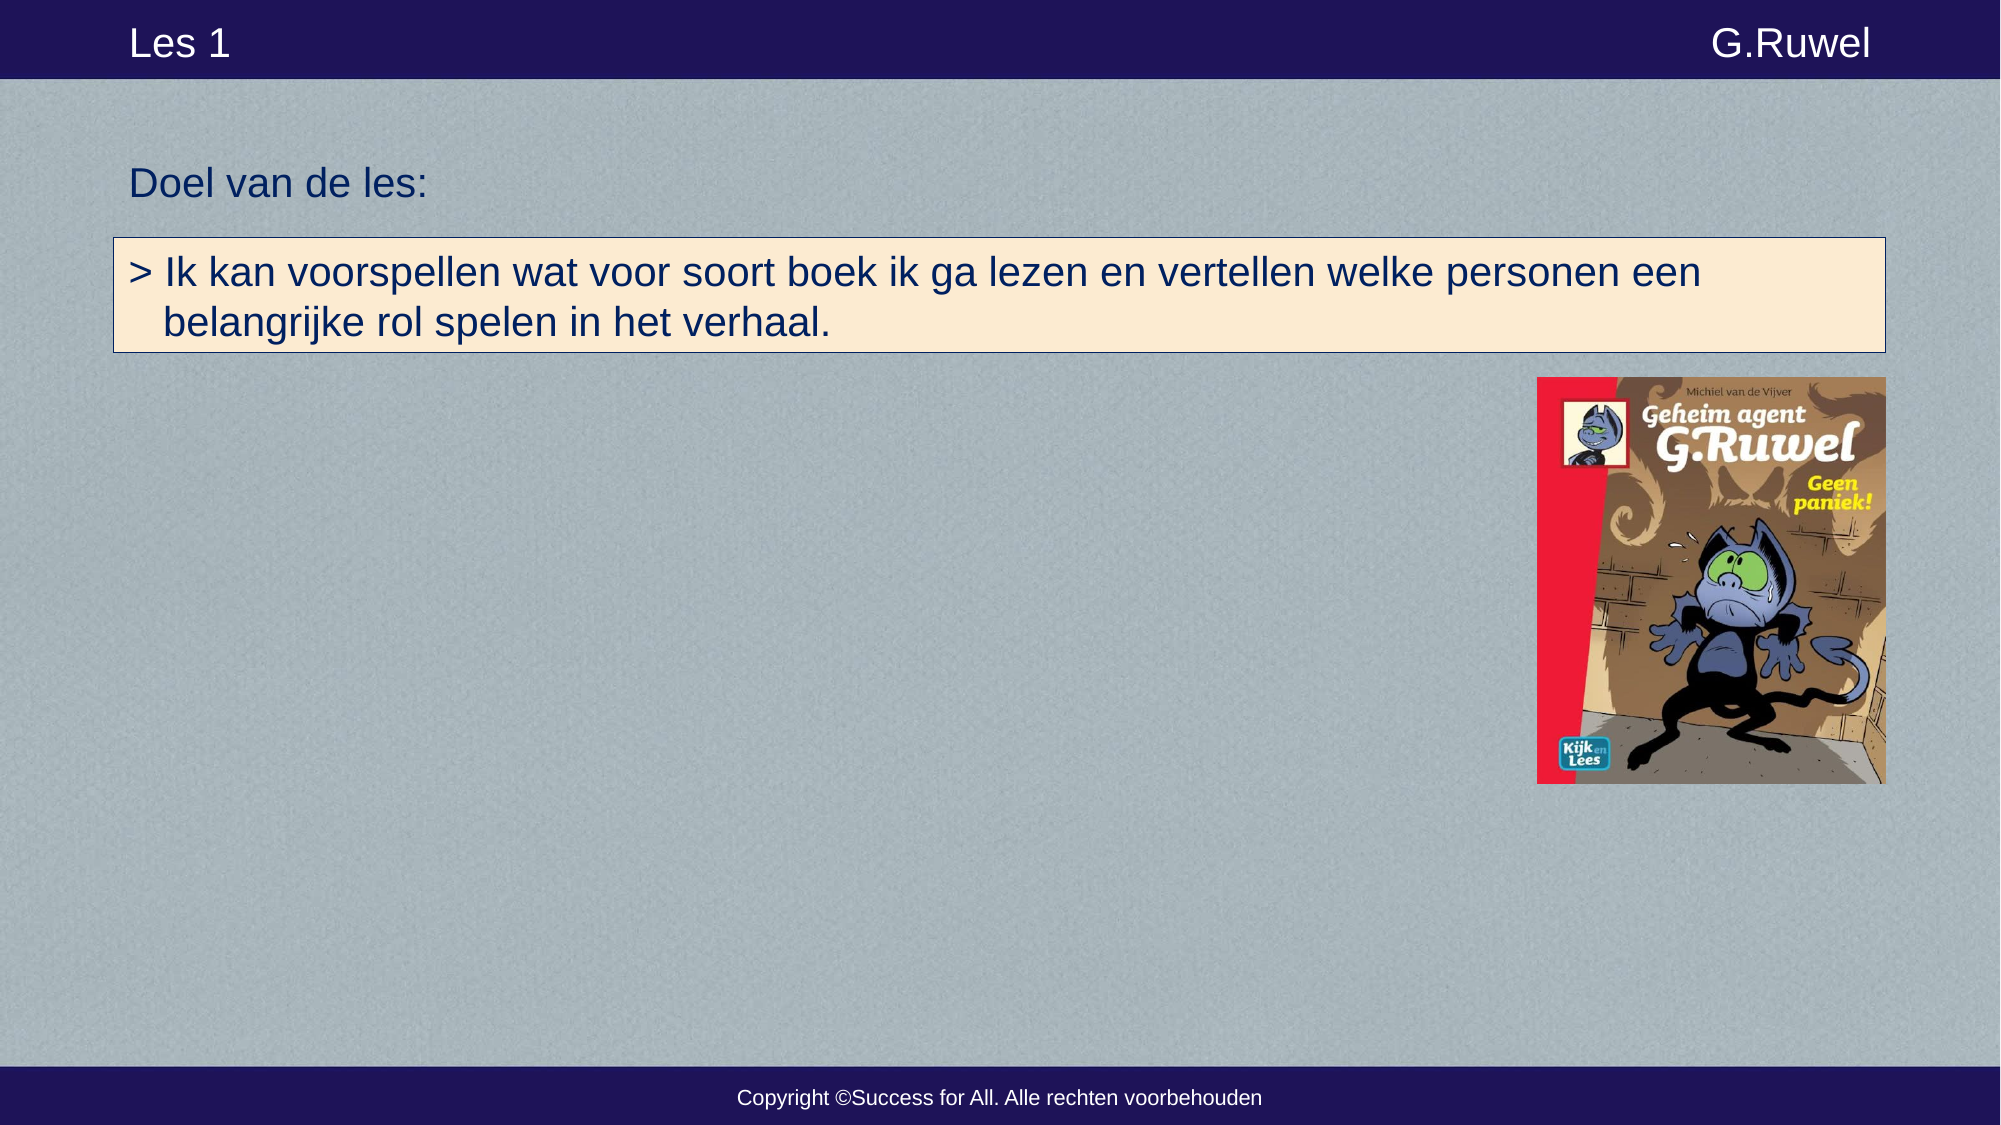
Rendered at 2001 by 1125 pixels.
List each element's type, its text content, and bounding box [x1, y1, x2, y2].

text_box Copyright ©Success for All. Alle rechten voorbehouden [0, 1076, 2000, 1125]
text_box G.Ruwel [999, 8, 1886, 73]
picture [0, 0, 2001, 1125]
text_box Les 1 [114, 8, 354, 73]
text_box > Ik kan voorspellen wat voor soort boek ik ga lezen en vertellen welke personen een belangrijke rol spelen in het verhaal. [113, 237, 1886, 353]
text_box Doel van de les: [113, 148, 1635, 214]
